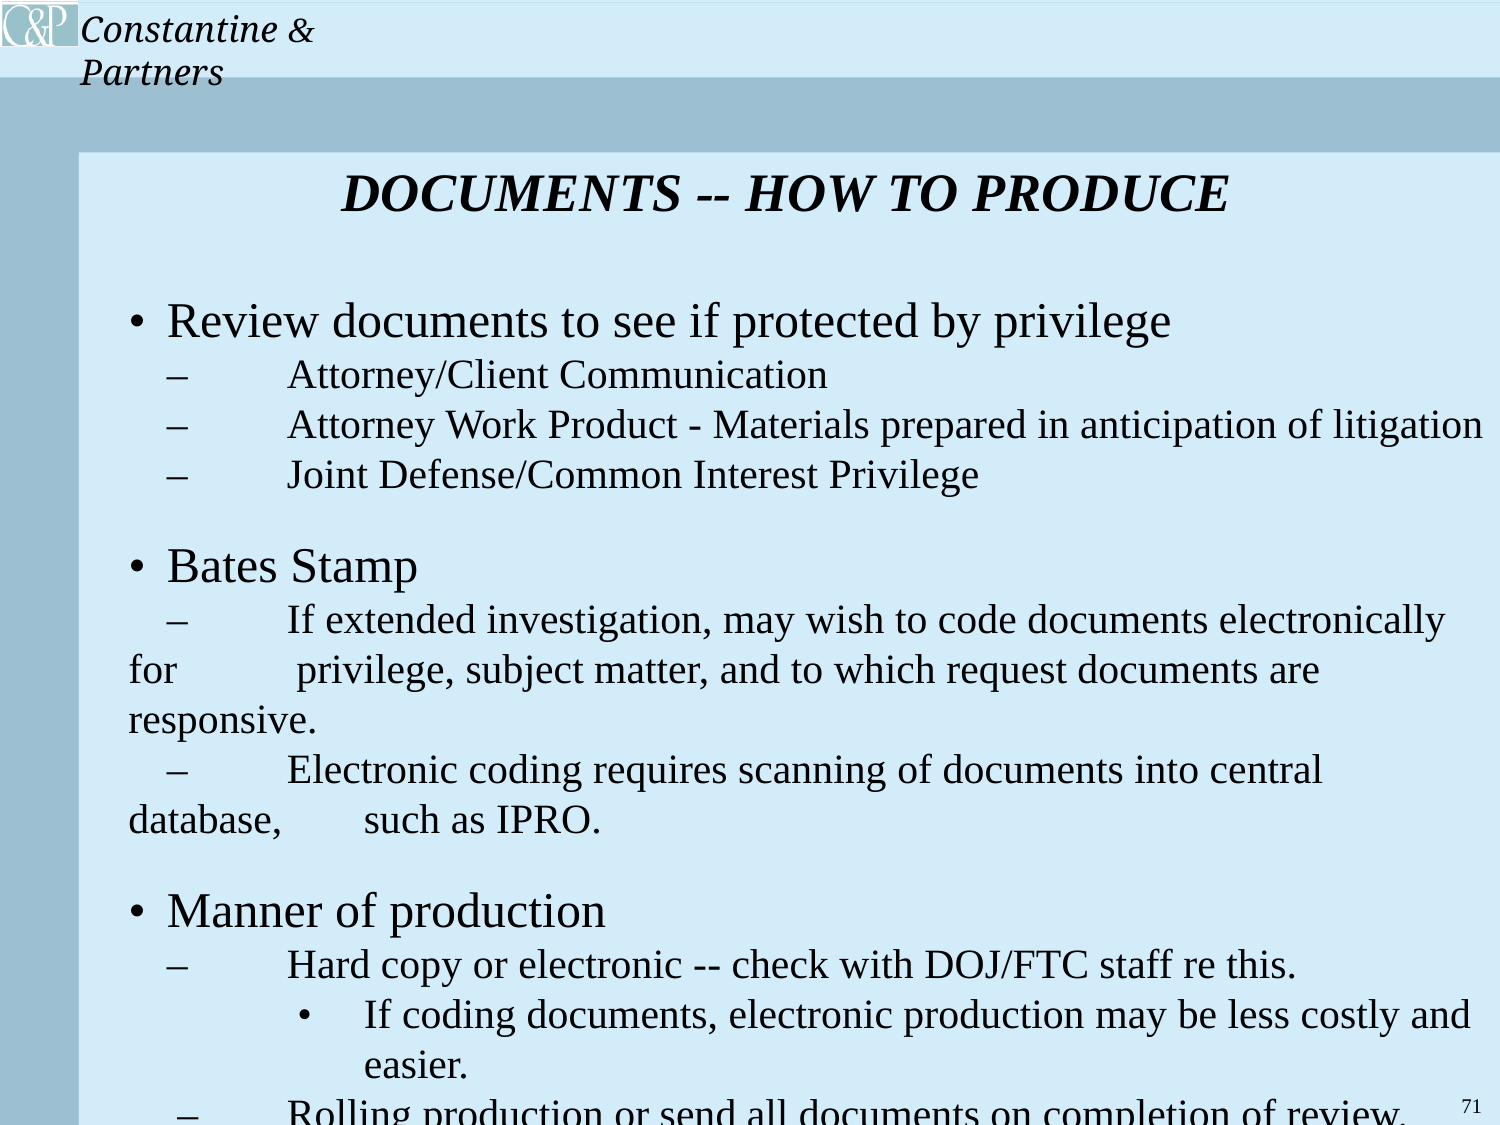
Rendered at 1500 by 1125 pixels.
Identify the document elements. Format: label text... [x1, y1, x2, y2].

text_box DOCUMENTS -- HOW TO PRODUCE [74, 149, 1500, 230]
text_box • Review documents to see if protected by privilege – Attorney/Client Communication – Attorney Work Product - Materials prepared in anticipation of litigation – Joint Defense/Common Interest Privilege • Bates Stamp – If extended investigation, may wish to code documents electronically for privilege, subject matter, and to which request documents are responsive. – Electronic coding requires scanning of documents into central database, such as IPRO. • Manner of production – Hard copy or electronic -- check with DOJ/FTC staff re this. • If coding documents, electronic production may be less costly and easier. – Rolling production or send all documents on completion of review. [74, 279, 1500, 1125]
